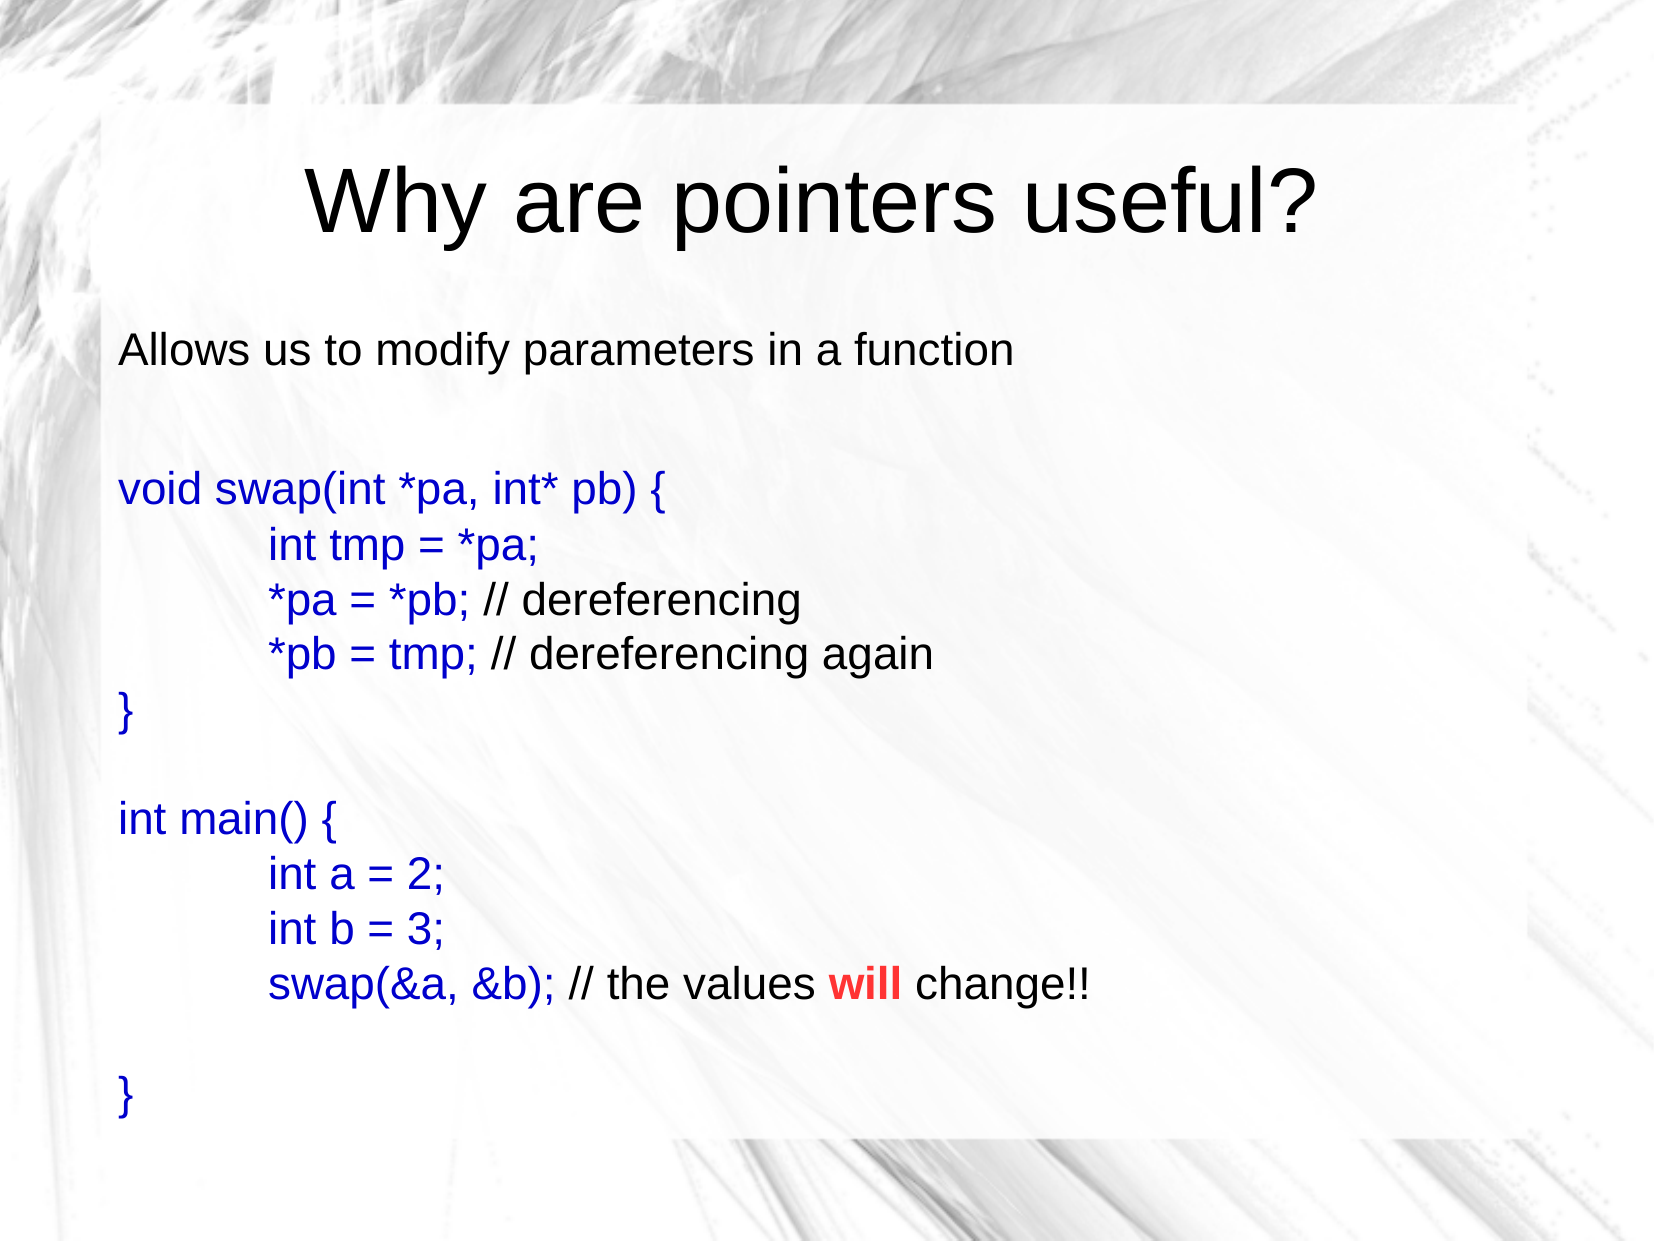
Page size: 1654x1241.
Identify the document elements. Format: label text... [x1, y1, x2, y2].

picture [0, 0, 1654, 1241]
title Why are pointers useful? [118, 112, 1506, 281]
list Allows us to modify parameters in a function void swap(int *pa, int* pb) { int tmp = *pa; *pa = *pb; // dereferencing *pb = tmp; // dereferencing again } int main() { int a = 2; int b = 3; swap(&a, &b); // the values will change!! } [118, 319, 1571, 1159]
